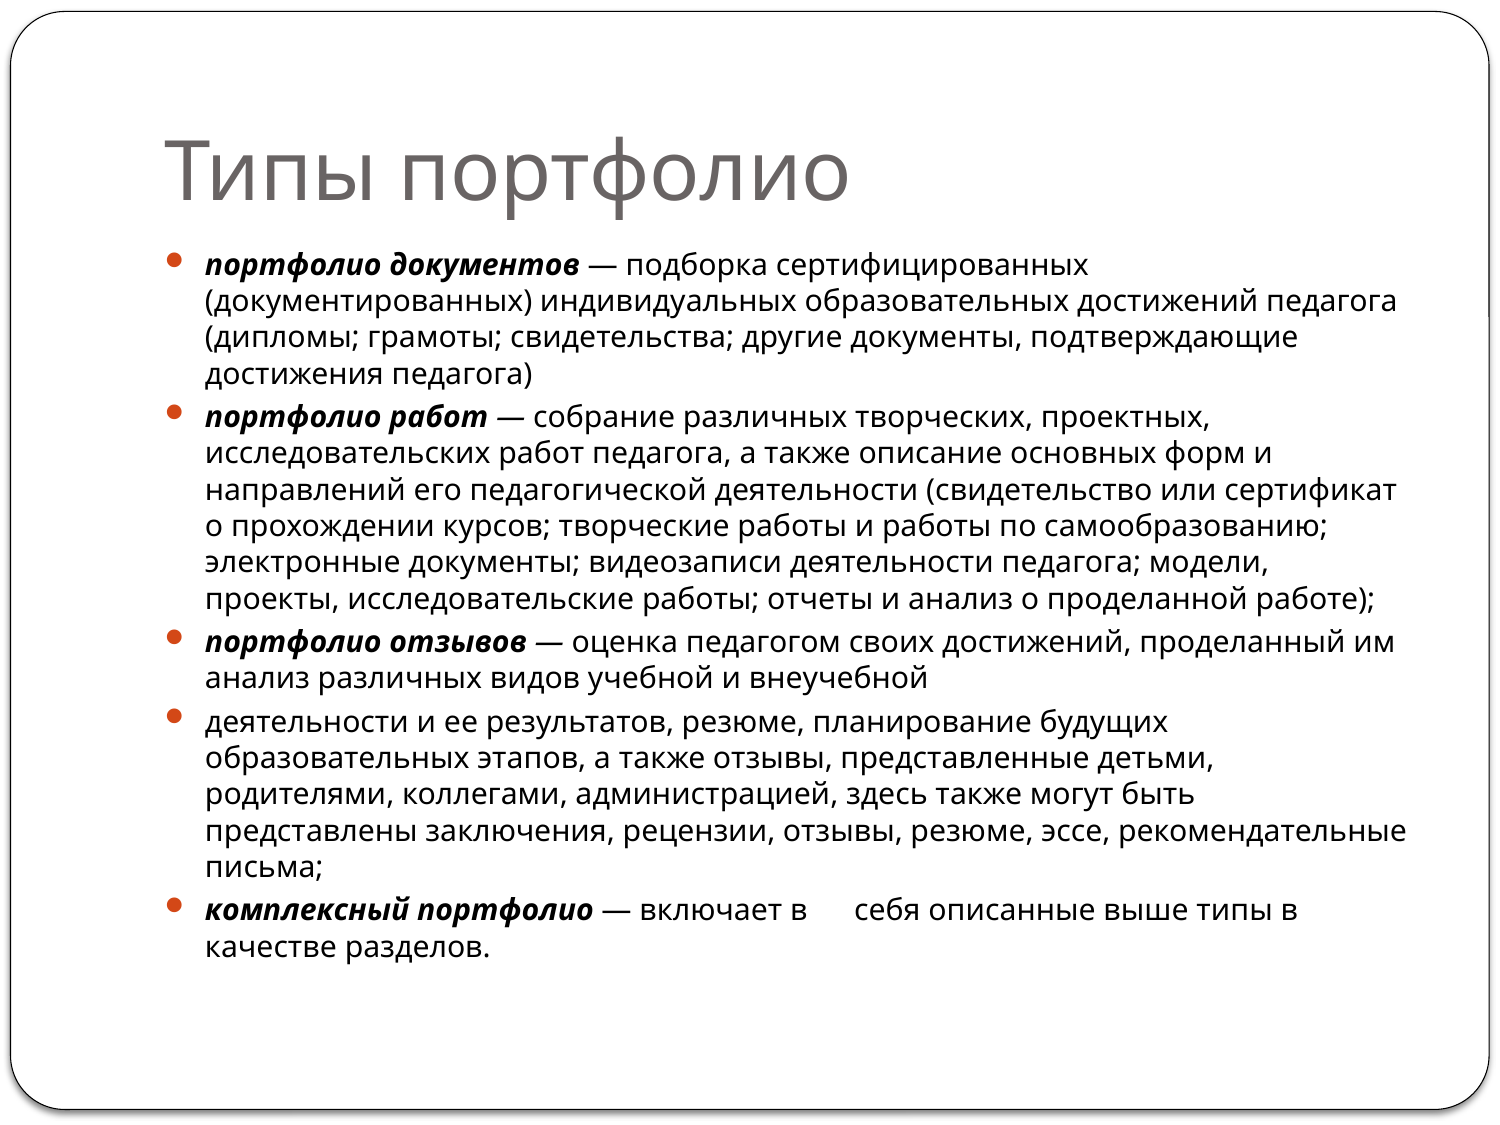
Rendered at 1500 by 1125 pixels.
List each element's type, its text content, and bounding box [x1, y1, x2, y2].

list портфолио документов — подборка сертифицированных (документированных) индивидуальных образовательных достижений педагога (дипломы; грамоты; свидетельства; другие документы, подтверждающие достижения педагога) портфолио работ — собрание различных творческих, проектных, исследовательских работ педагога, а также описание основных форм и направлений его педагогической деятельности (свидетельство или сертификат о прохождении курсов; творческие работы и работы по самообразованию; электронные документы; видеозаписи деятельности педагога; модели, проекты, исследовательские работы; отчеты и анализ о проделанной работе); портфолио отзывов — оценка педагогом своих достижений, проделанный им анализ различных видов учебной и внеучебной деятельности и ее результатов, резюме, планирование будущих образовательных этапов, а также отзывы, представленные детьми, родителями, коллегами, администрацией, здесь также могут быть представлены заключения, рецензии, отзывы, резюме, эссе, рекомендательные письма; комплексный портфолио — включает в себя описанные выше типы в качестве разделов. [150, 237, 1425, 988]
title Типы портфолио [150, 45, 1425, 233]
